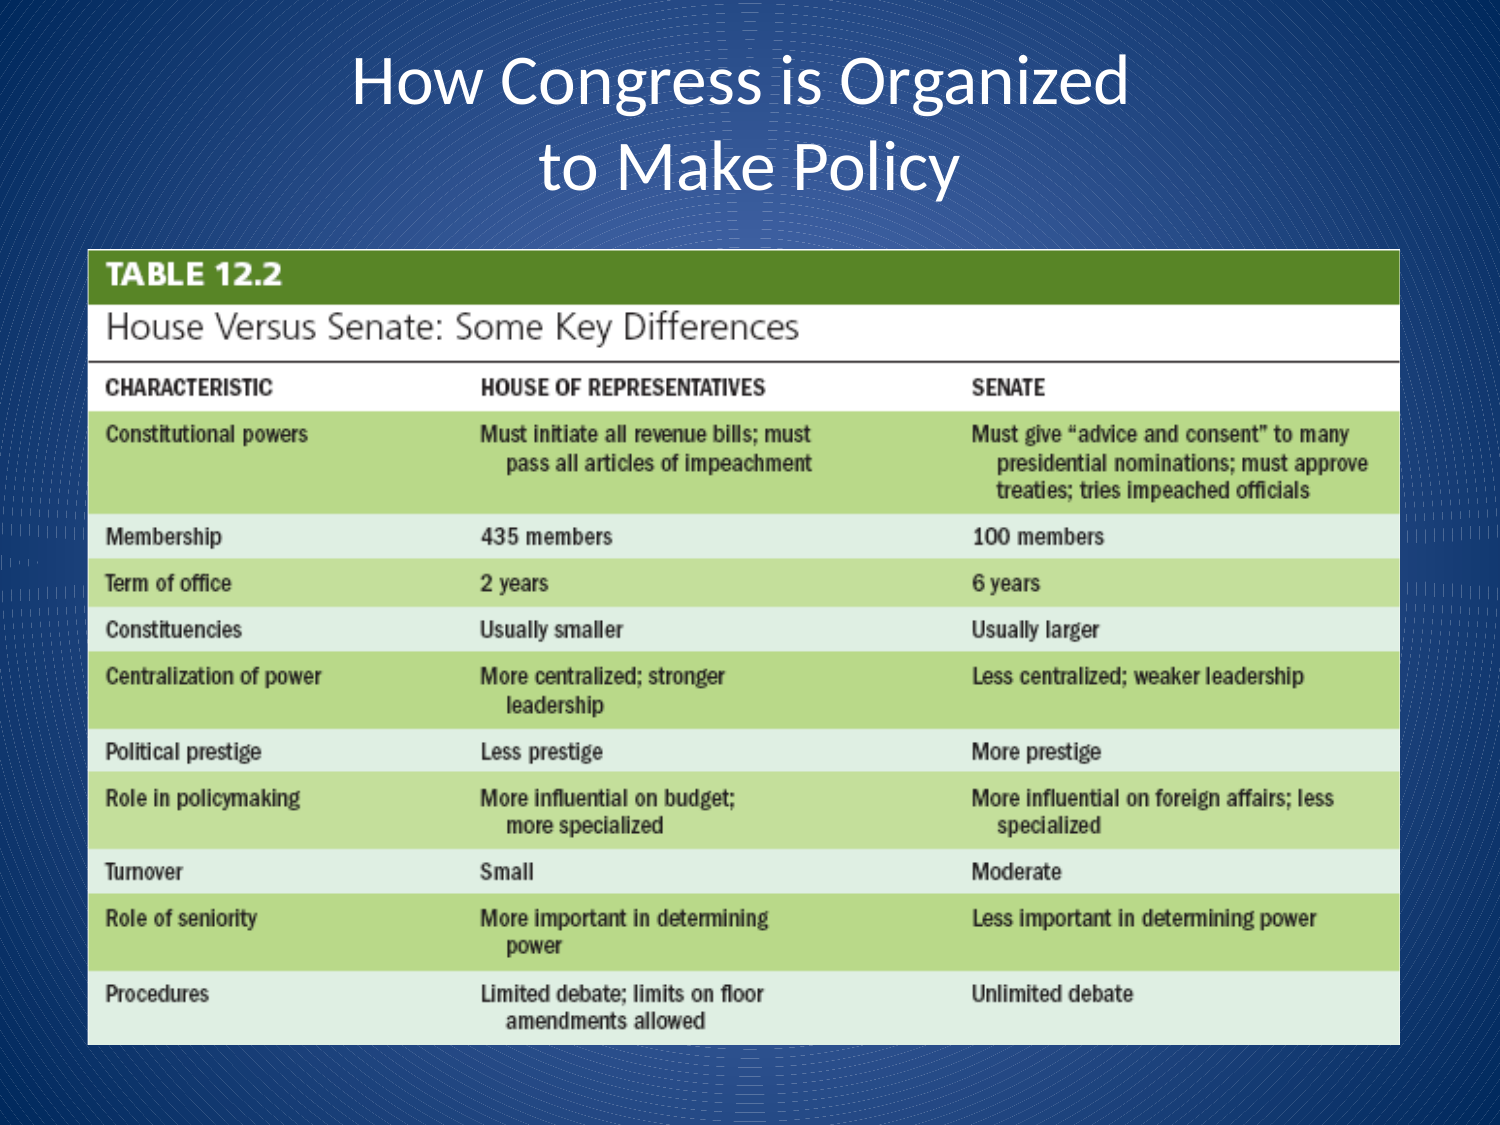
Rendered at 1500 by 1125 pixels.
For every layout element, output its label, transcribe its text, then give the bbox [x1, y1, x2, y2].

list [87, 249, 1401, 1045]
title How Congress is Organized to Make Policy [75, 24, 1425, 213]
